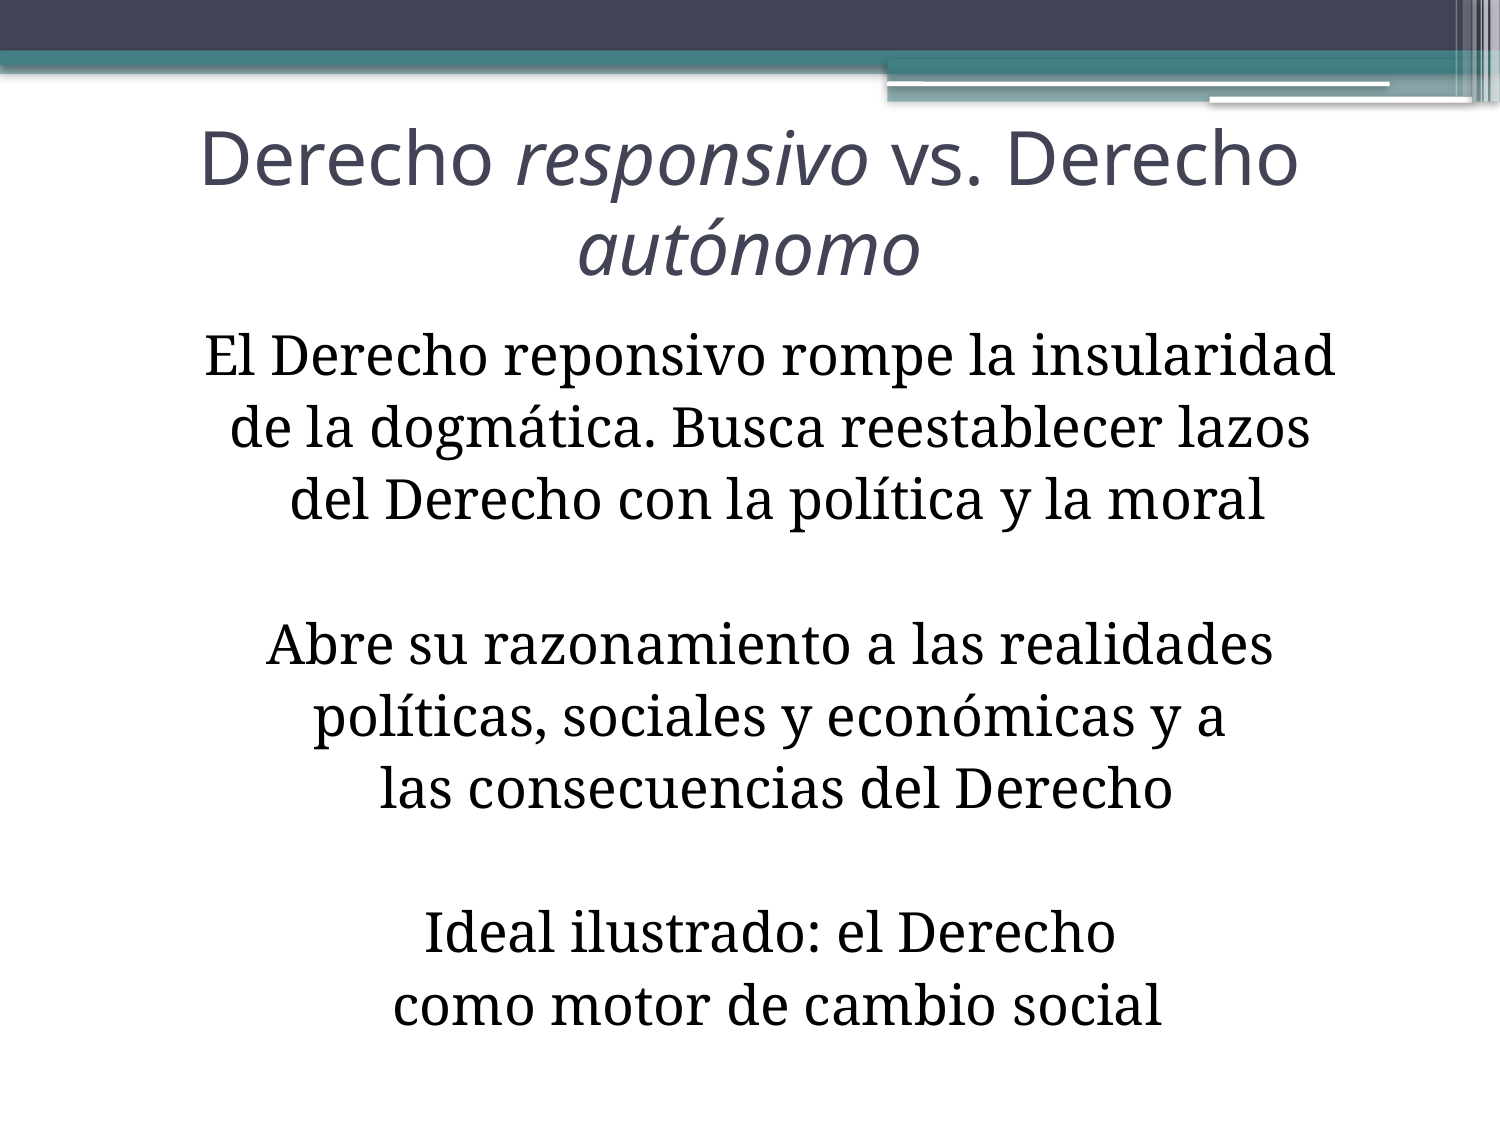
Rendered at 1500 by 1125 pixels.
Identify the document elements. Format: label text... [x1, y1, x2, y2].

title Derecho responsivo vs. Derecho autónomo [75, 112, 1425, 288]
list El Derecho reponsivo rompe la insularidad de la dogmática. Busca reestablecer lazos del Derecho con la política y la moral Abre su razonamiento a las realidades políticas, sociales y económicas y a las consecuencias del Derecho Ideal ilustrado: el Derecho como motor de cambio social [100, 312, 1438, 1050]
